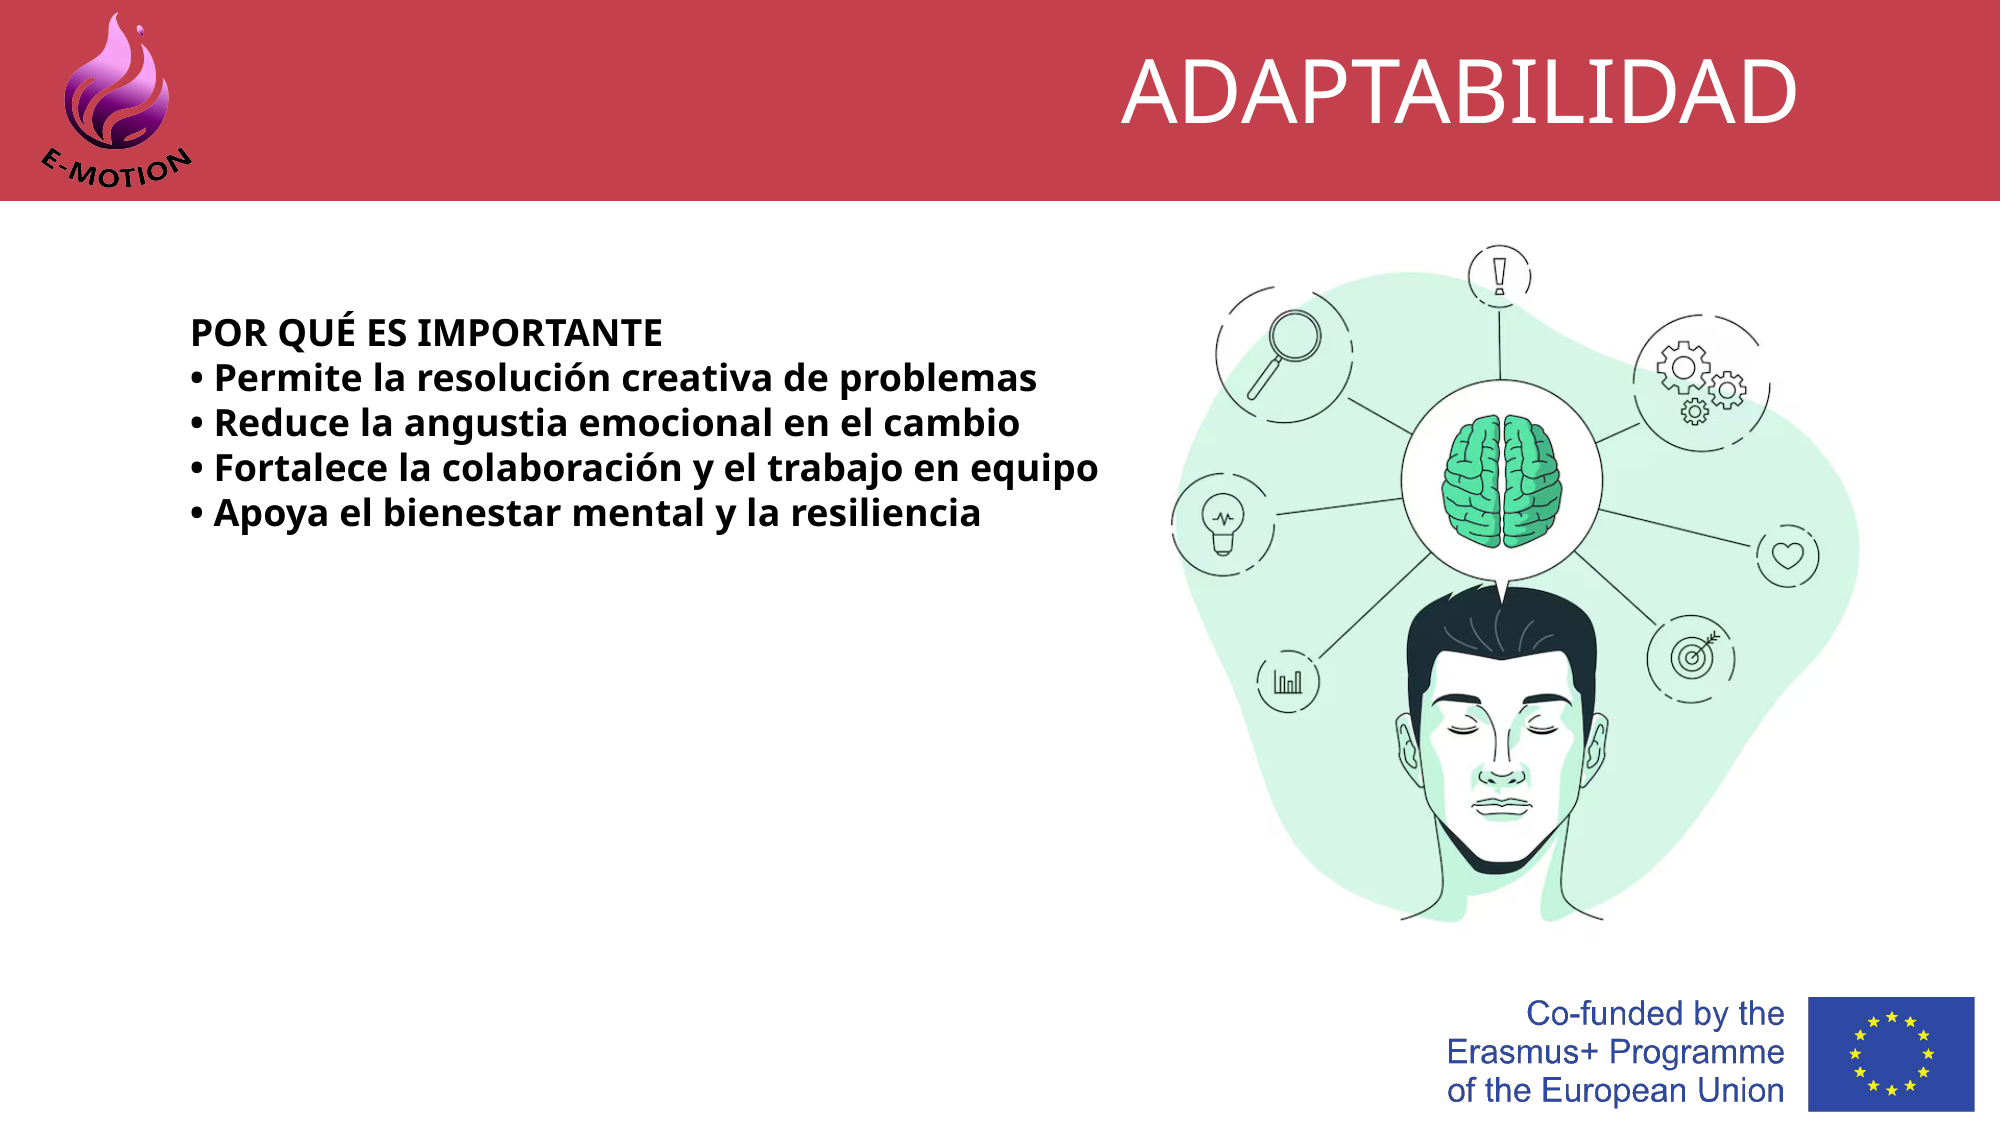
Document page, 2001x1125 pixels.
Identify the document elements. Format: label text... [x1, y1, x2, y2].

picture [1116, 203, 1888, 976]
picture [0, 0, 253, 247]
text_box ADAPTABILIDAD [558, 26, 1817, 301]
picture [1396, 995, 1975, 1116]
text_box POR QUÉ ES IMPORTANTE • Permite la resolución creativa de problemas • Reduce la angustia emocional en el cambio • Fortalece la colaboración y el trabajo en equipo • Apoya el bienestar mental y la resiliencia [174, 301, 1111, 542]
